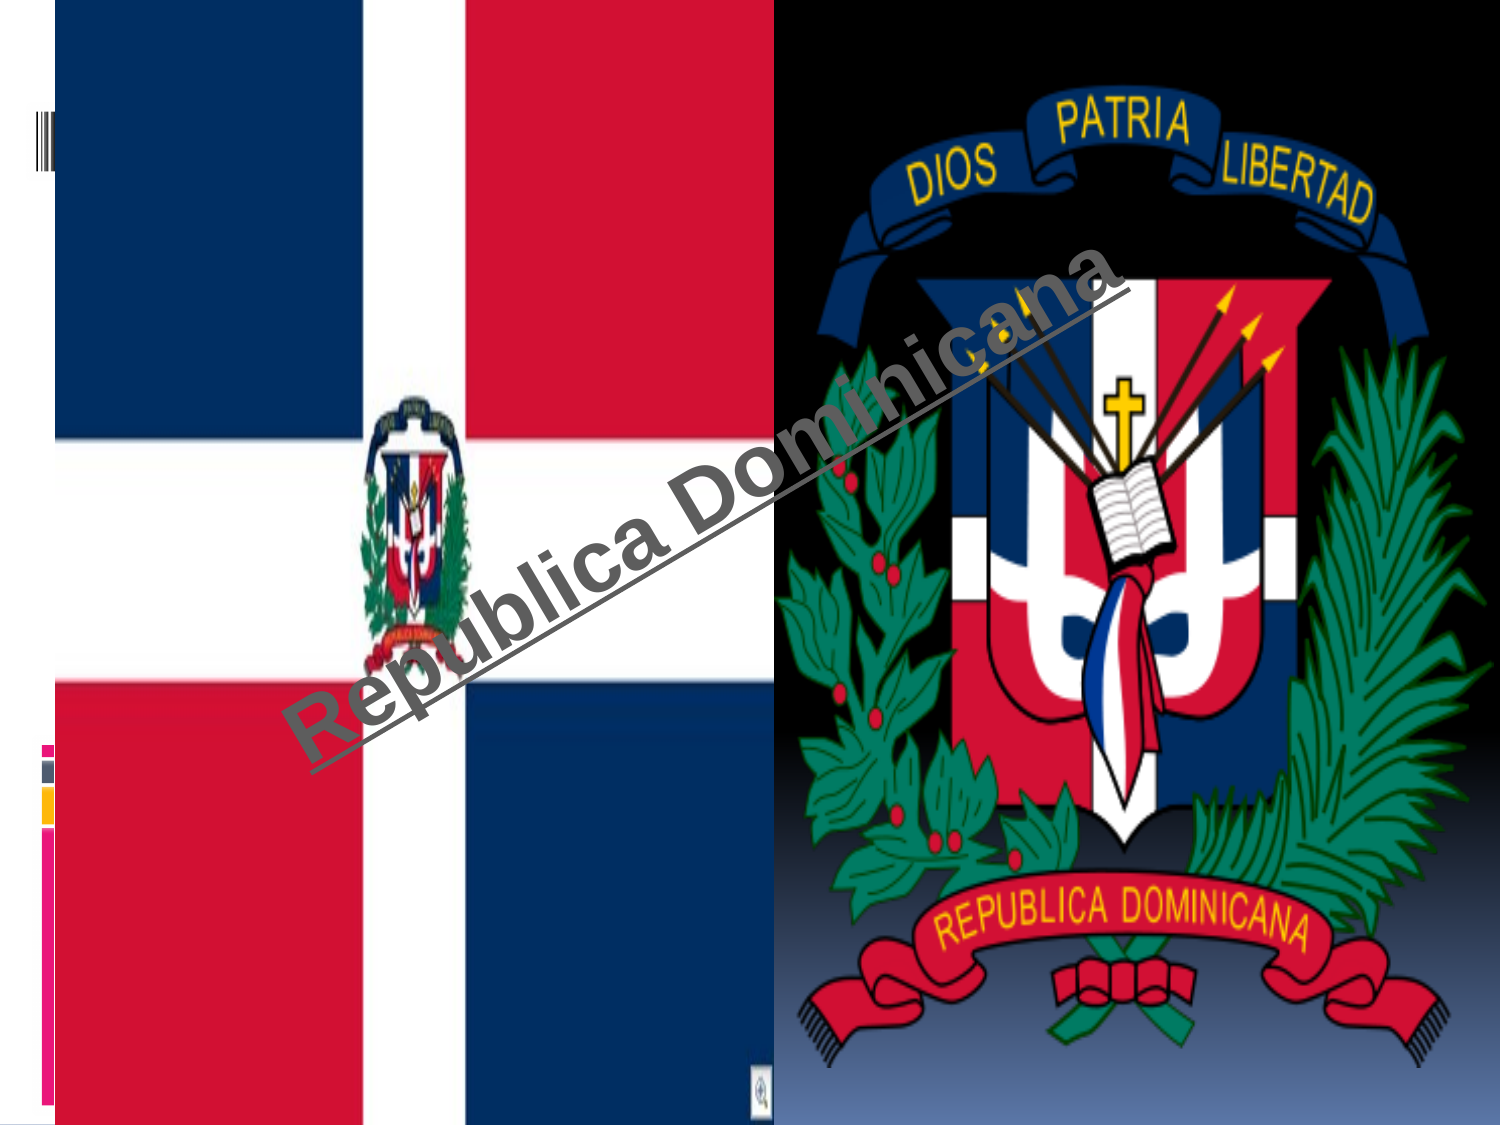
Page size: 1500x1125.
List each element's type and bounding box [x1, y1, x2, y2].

picture [55, 0, 774, 1125]
picture [780, 81, 1494, 1069]
